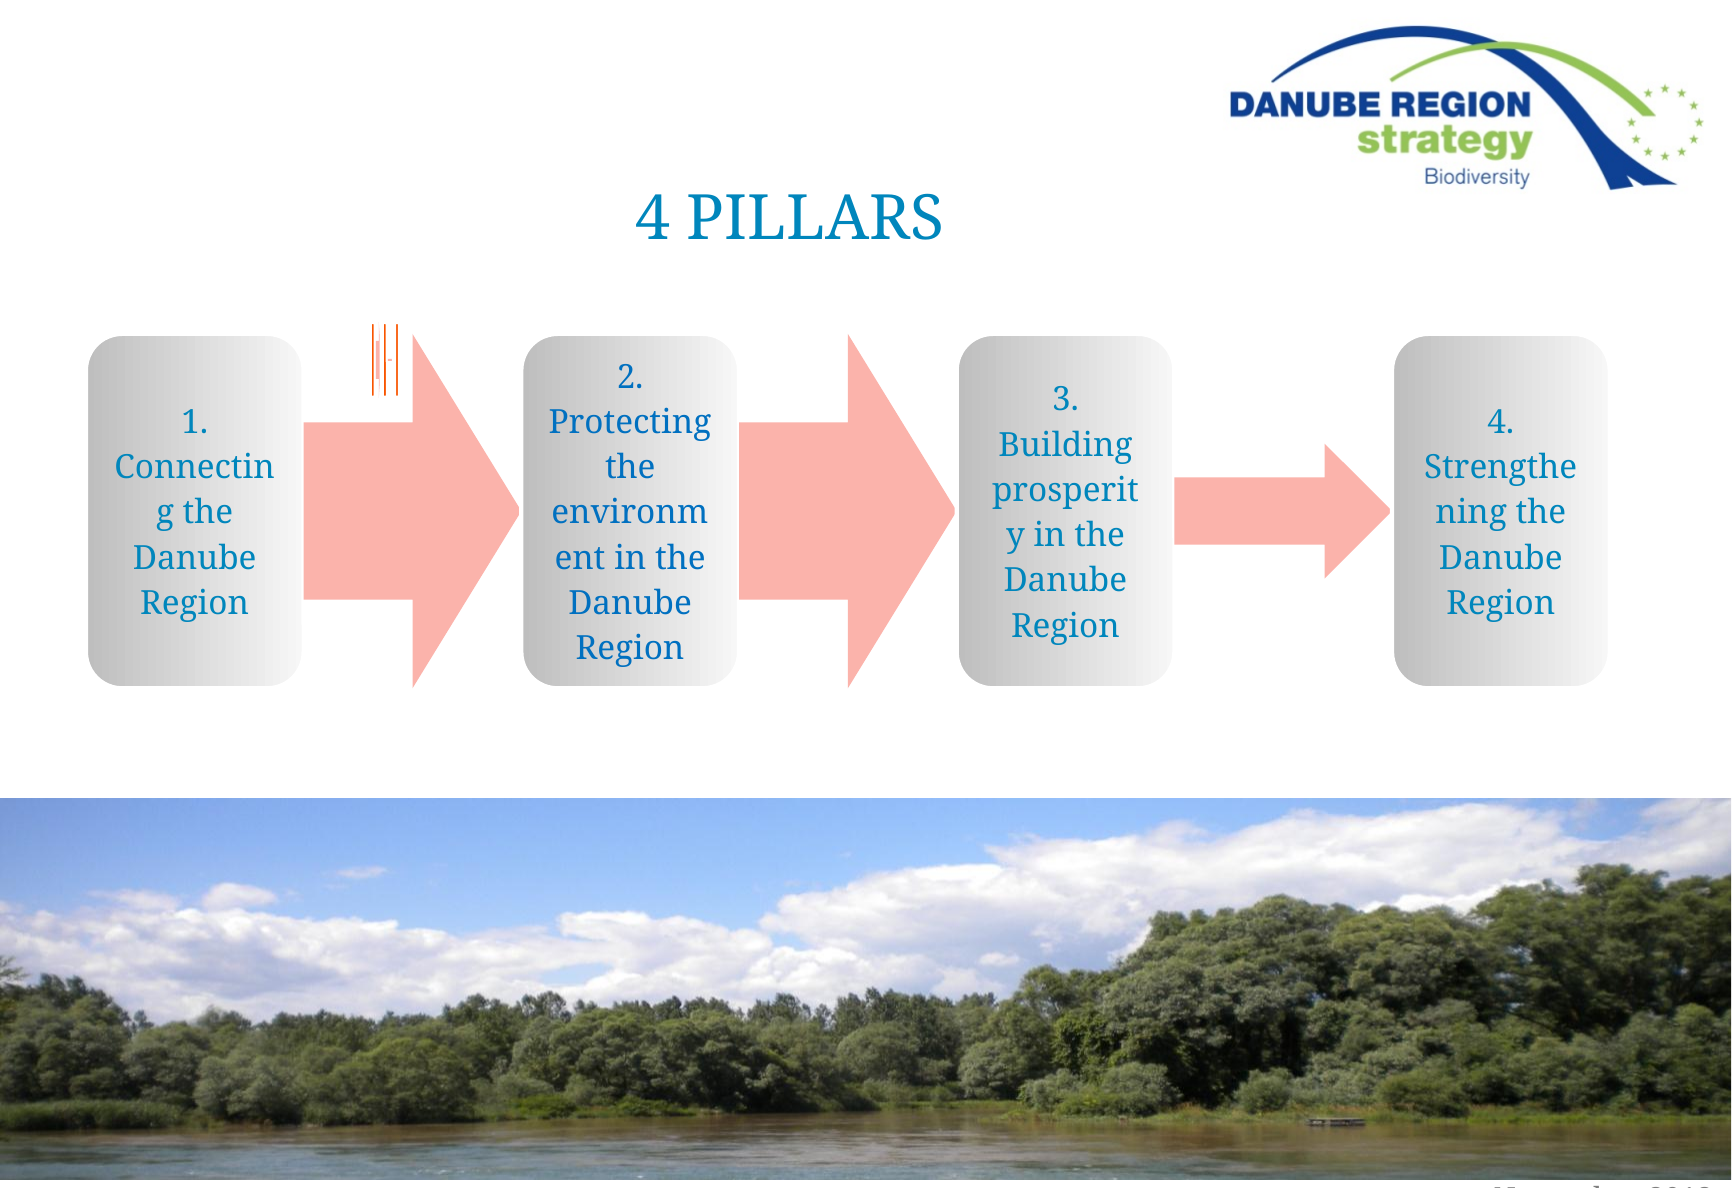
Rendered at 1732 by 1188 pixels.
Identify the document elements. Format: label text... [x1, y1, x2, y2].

picture [1207, 1, 1728, 216]
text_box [85, 333, 1610, 689]
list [0, 798, 1732, 1181]
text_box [369, 321, 401, 399]
title 4 PILLARS [110, 170, 1469, 260]
